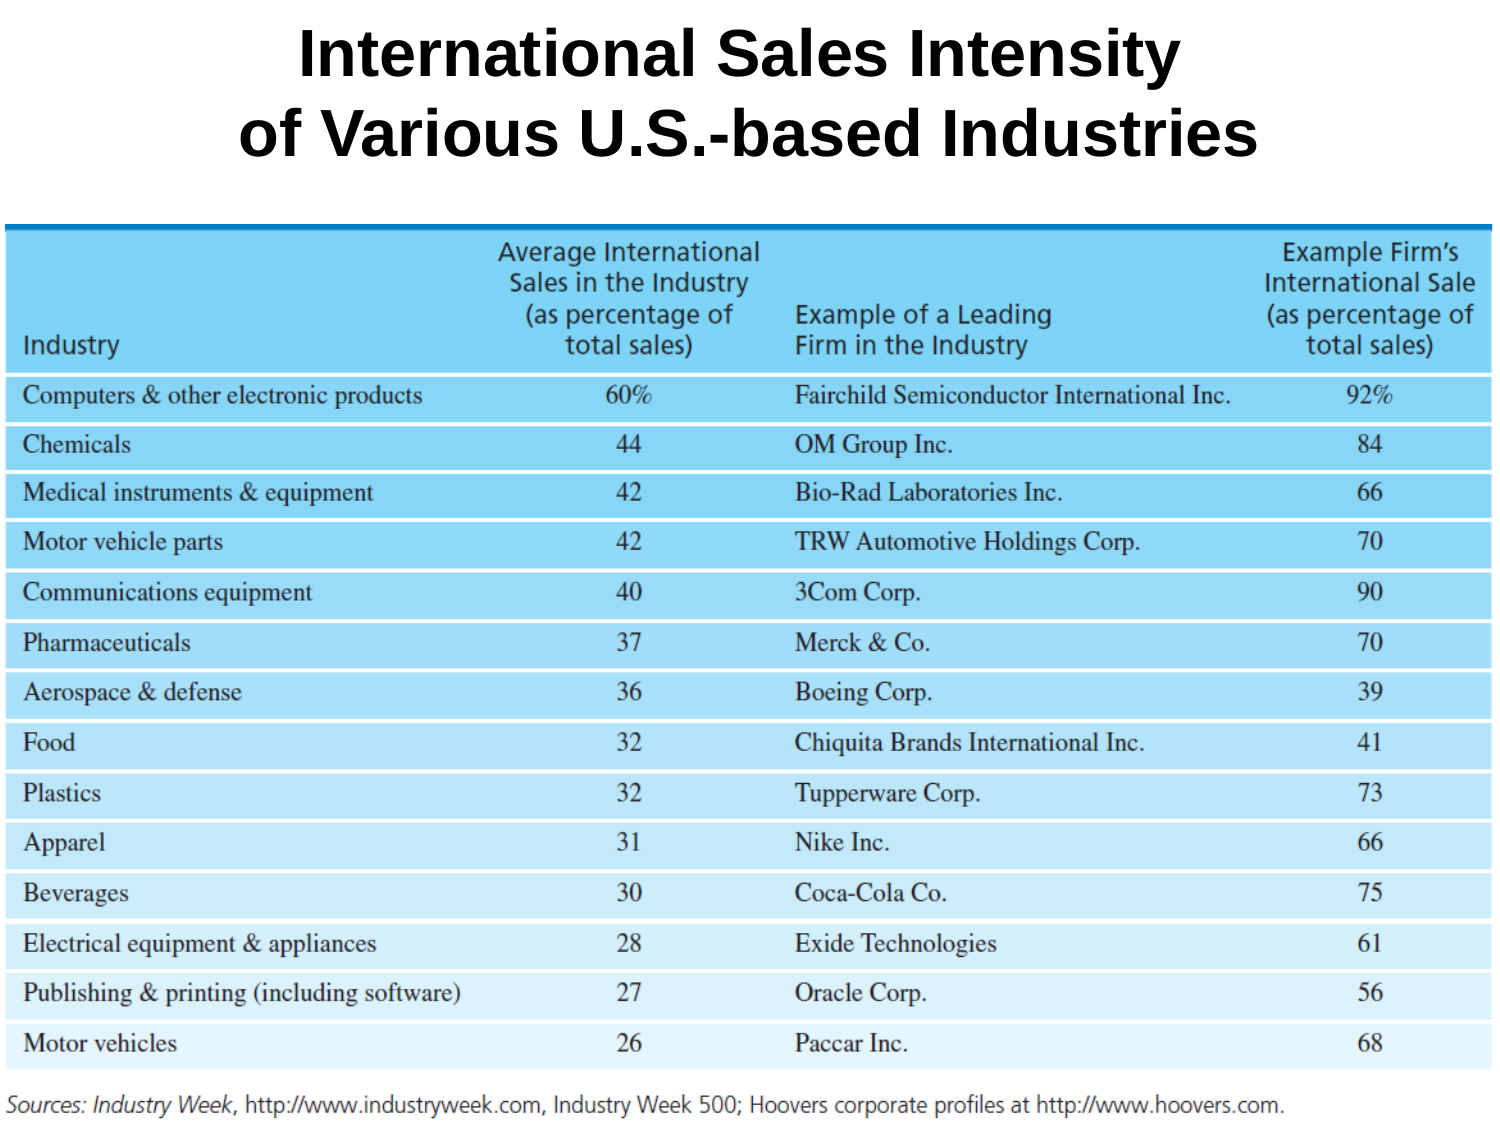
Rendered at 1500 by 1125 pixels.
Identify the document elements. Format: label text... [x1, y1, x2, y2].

text_box International Sales Intensity of Various U.S.-based Industries [74, 2, 1425, 179]
picture [0, 224, 1500, 1125]
